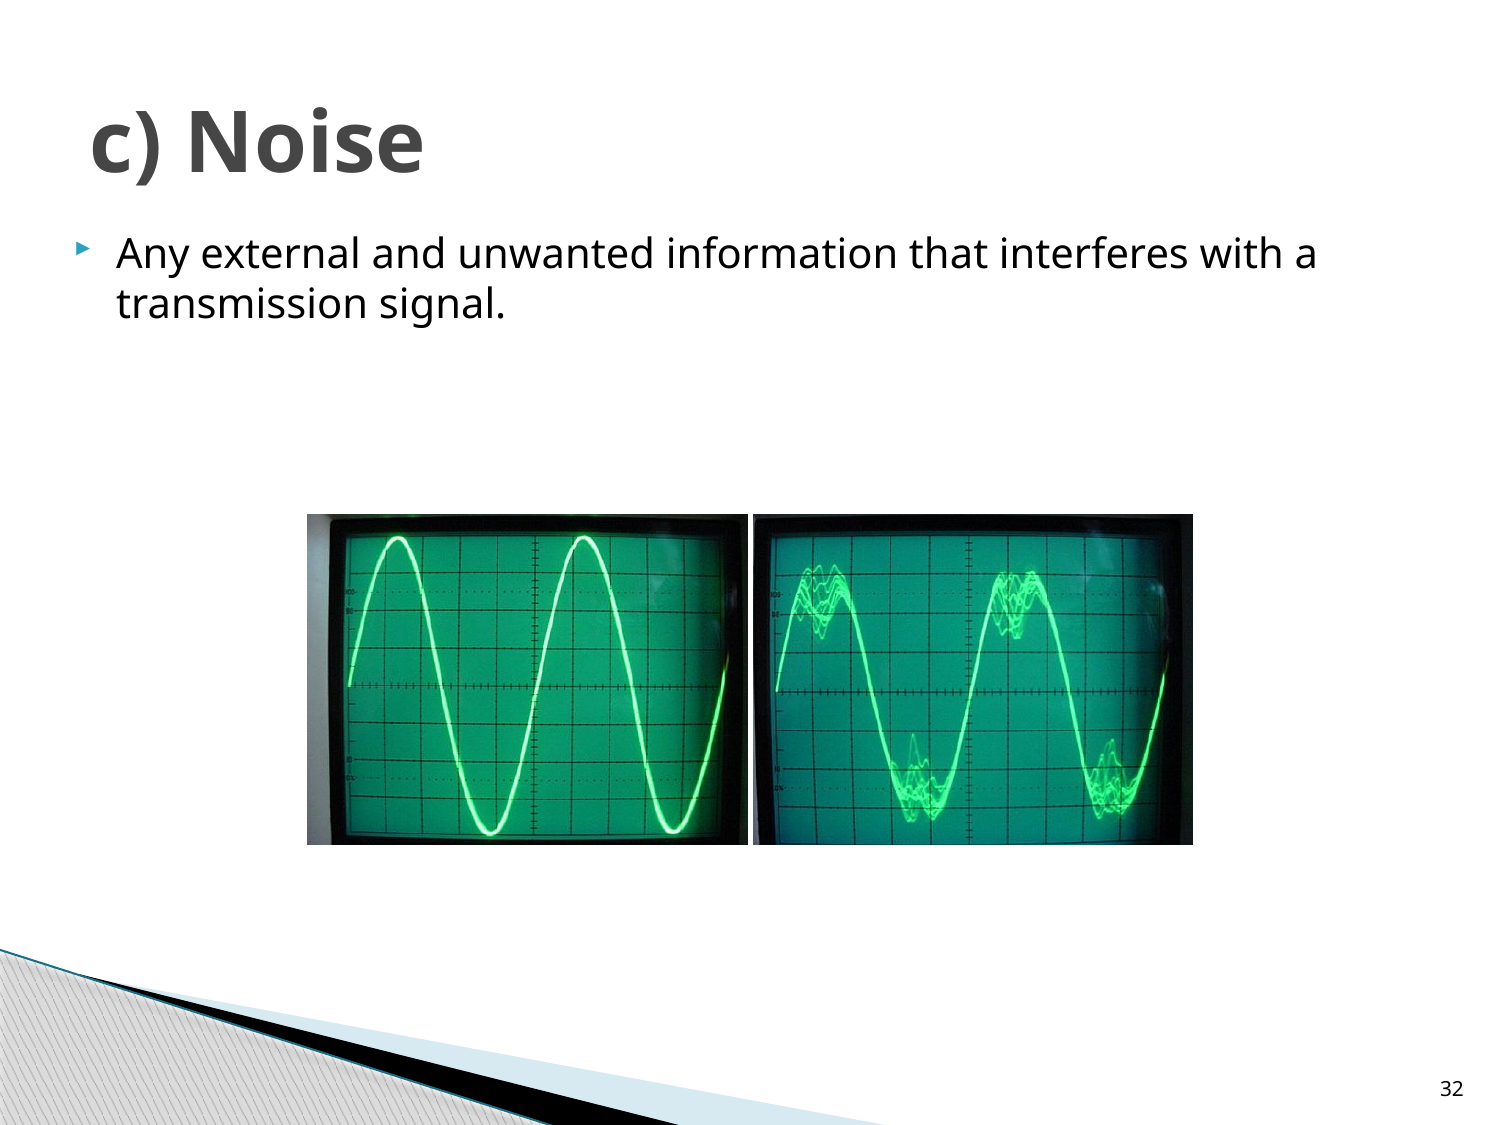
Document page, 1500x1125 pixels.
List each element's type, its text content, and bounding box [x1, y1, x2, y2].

title c) Noise [75, 45, 1425, 233]
list Any external and unwanted information that interferes with a transmission signal. [41, 219, 1419, 962]
picture [306, 514, 1194, 846]
slide_number 32 [1418, 1051, 1479, 1112]
